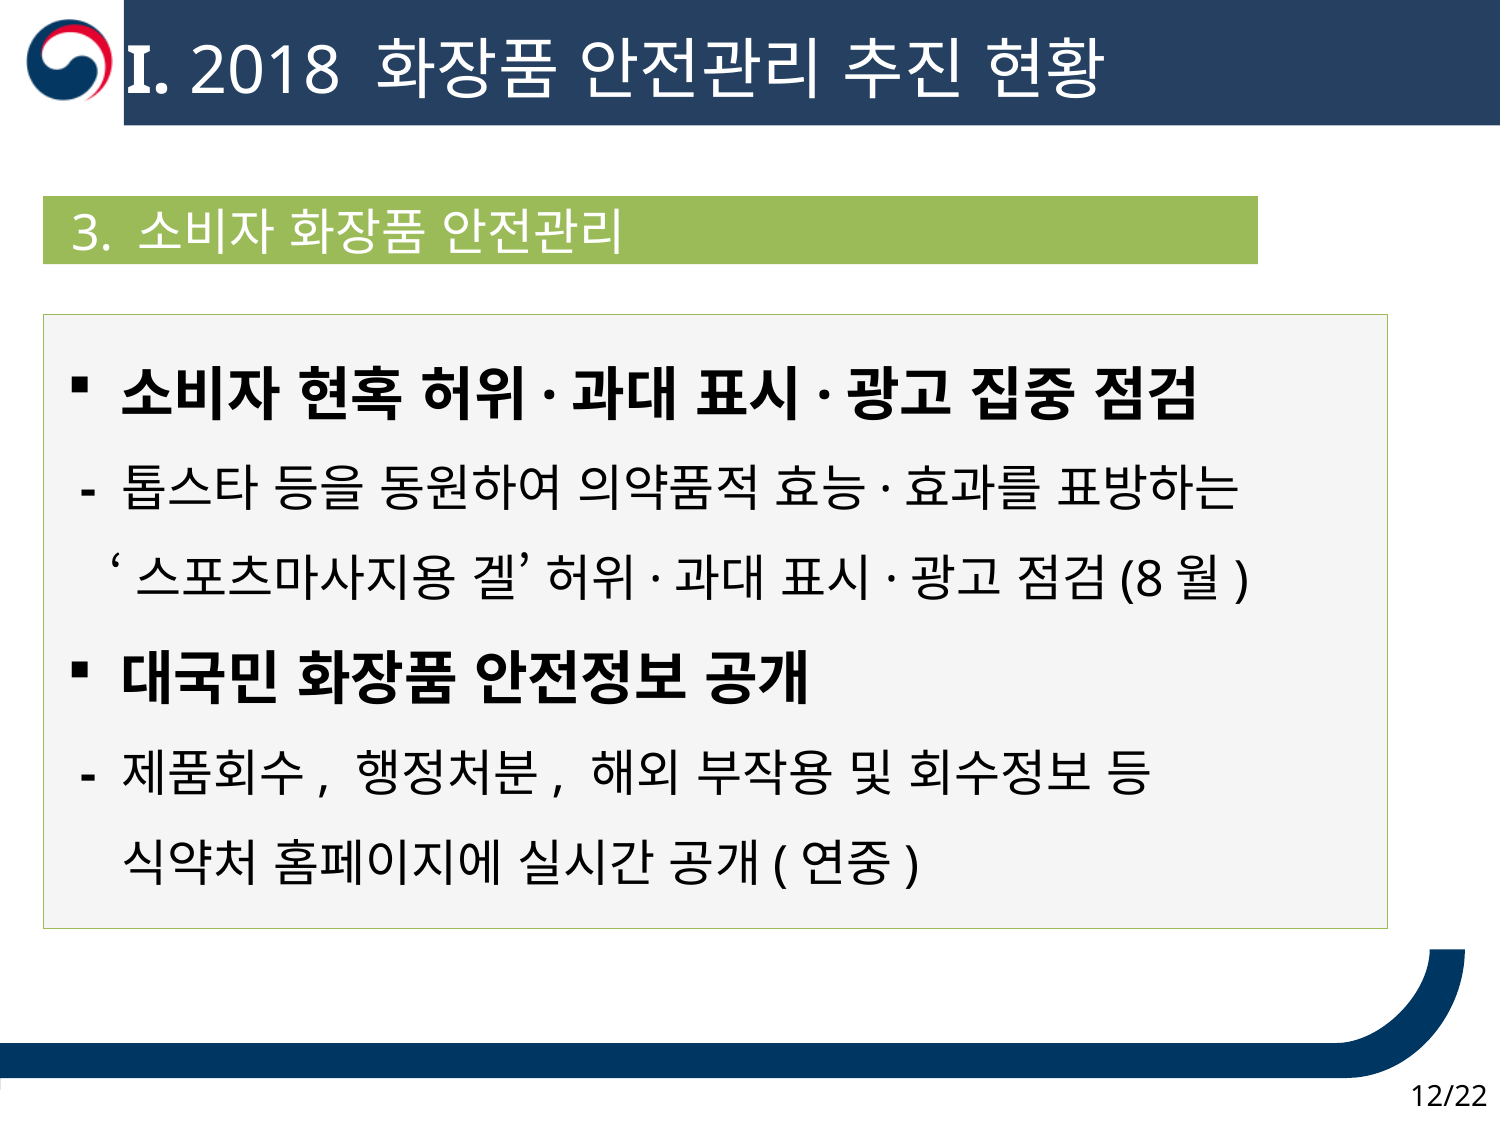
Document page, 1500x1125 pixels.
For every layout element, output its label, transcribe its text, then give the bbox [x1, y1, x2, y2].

picture [26, 19, 112, 102]
text_box 소비자 현혹 허위·과대 표시·광고 집중 점검 - 톱스타 등을 동원하여 의약품적 효능·효과를 표방하는 ‘스포츠마사지용 겔’ 허위·과대 표시·광고 점검(8월) 대국민 화장품 안전정보 공개 - 제품회수, 행정처분, 해외 부작용 및 회수정보 등 식약처 홈페이지에 실시간 공개(연중) [43, 314, 1388, 929]
text_box 3. 소비자 화장품 안전관리 [43, 196, 1258, 265]
text_box 12/22 [1387, 1070, 1500, 1121]
text_box I. 2018 화장품 안전관리 추진 현황 [112, 19, 1382, 122]
